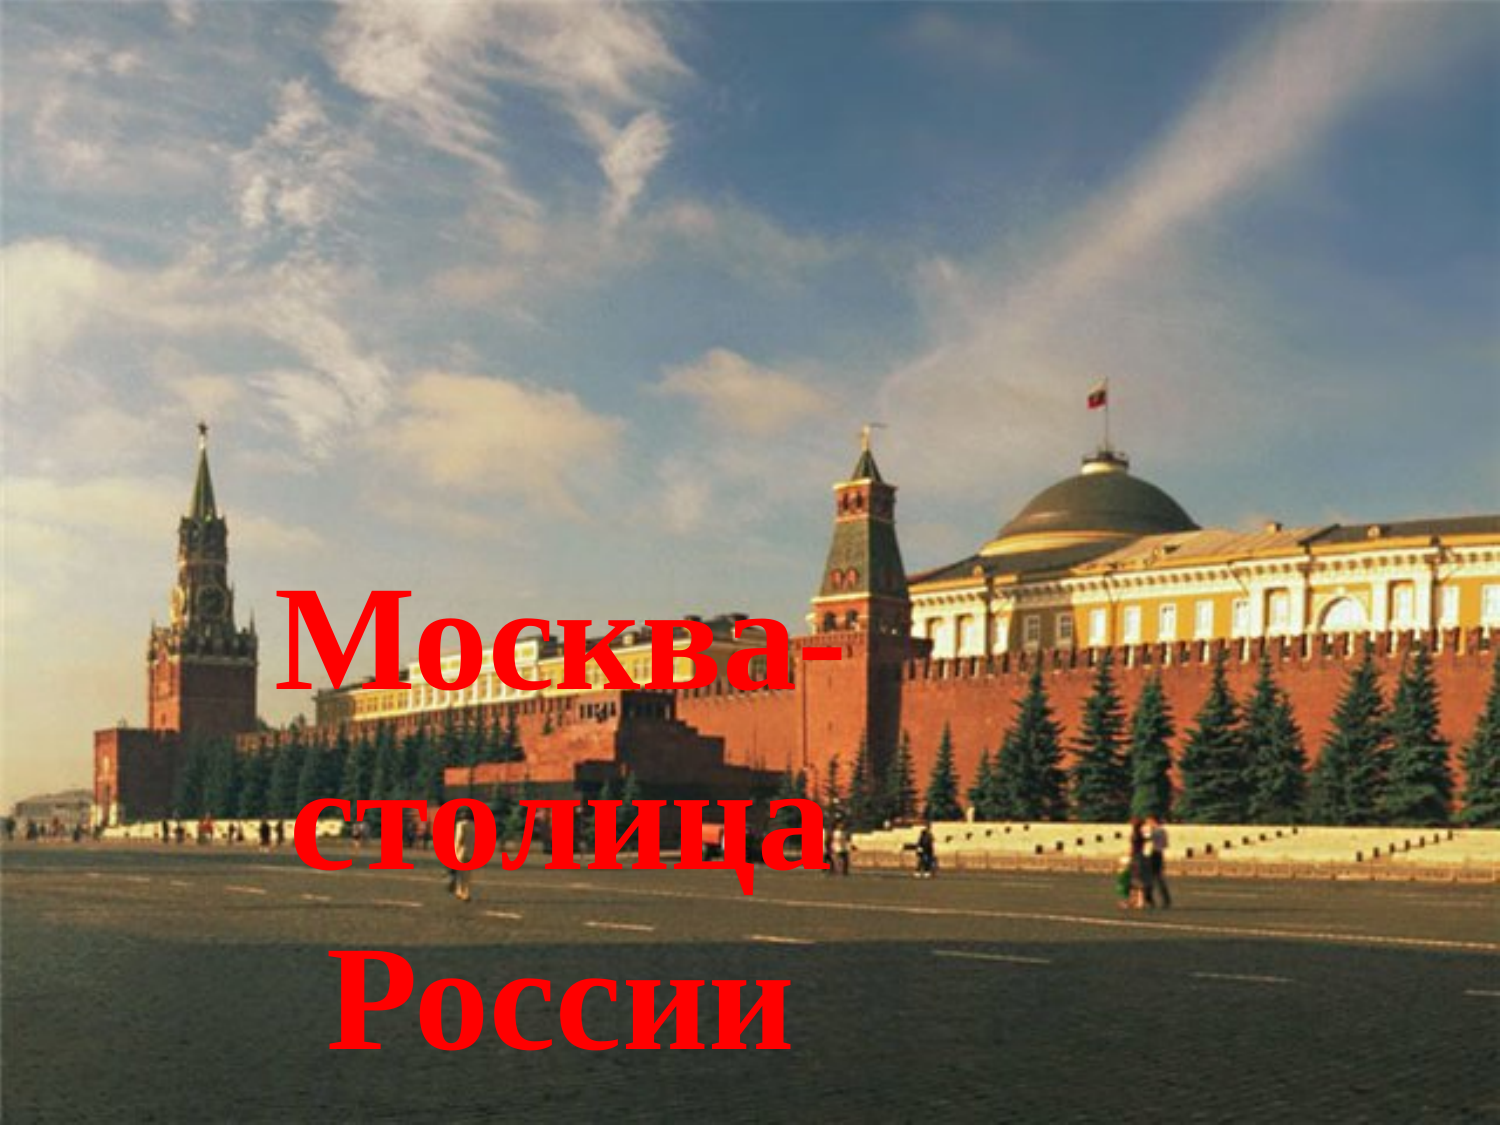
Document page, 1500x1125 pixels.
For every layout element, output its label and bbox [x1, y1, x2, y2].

list [0, 0, 1500, 1125]
